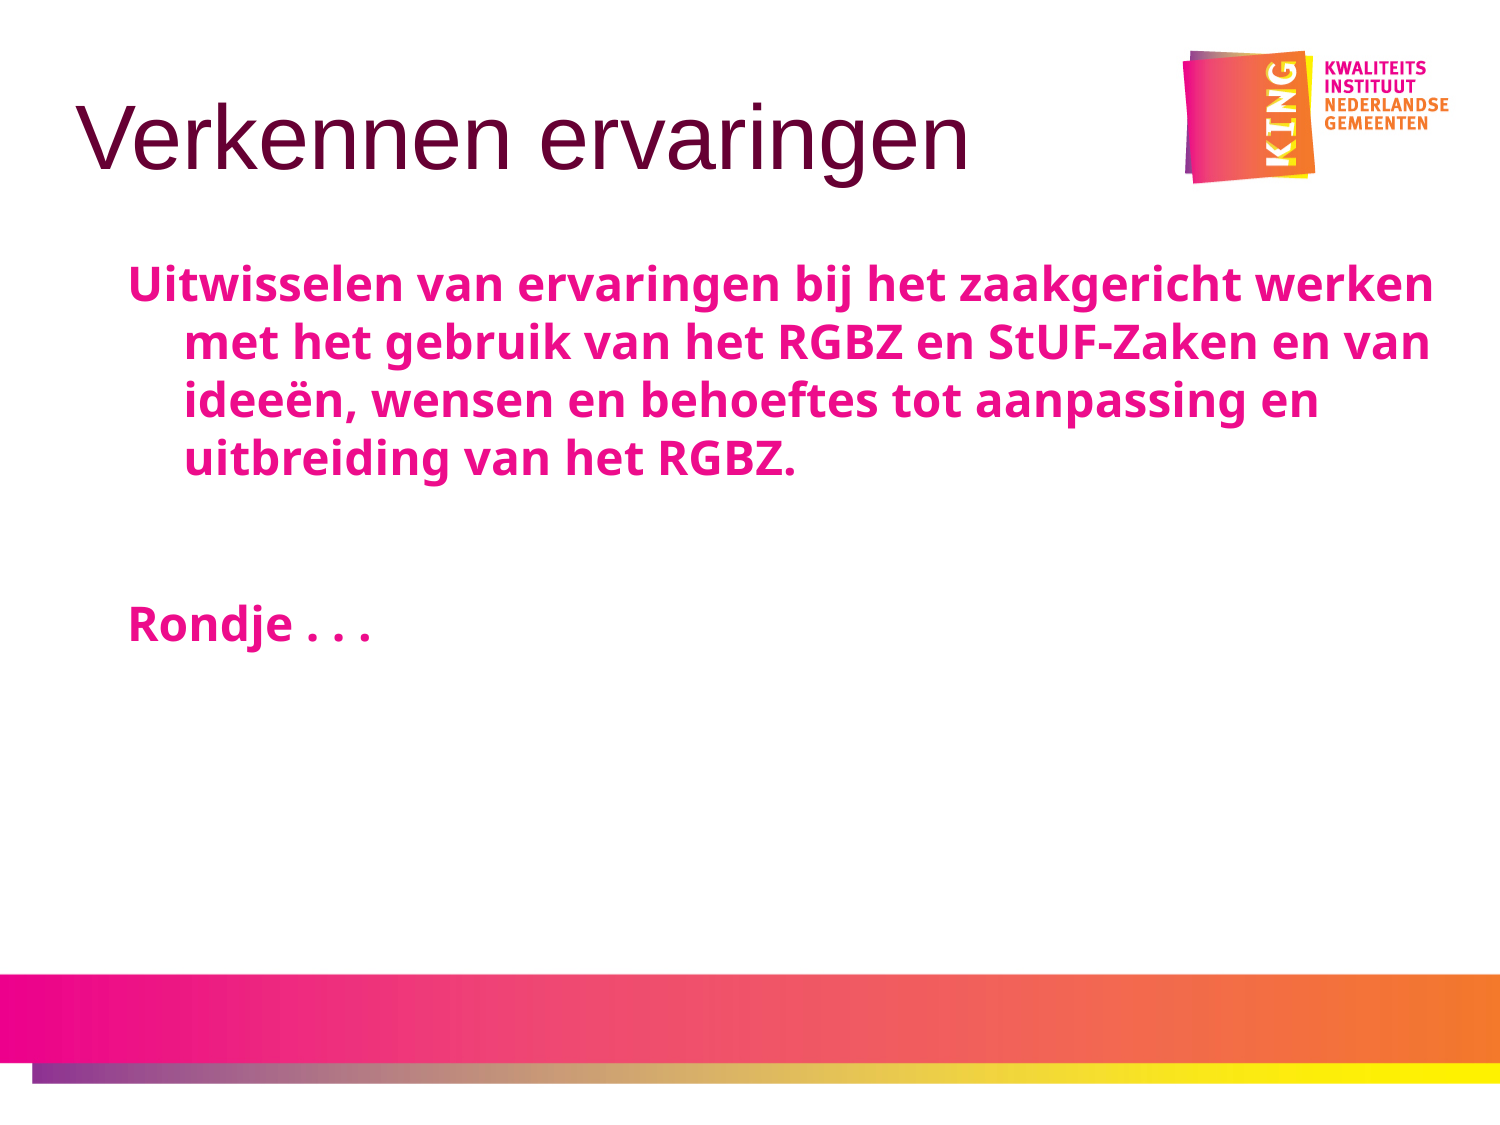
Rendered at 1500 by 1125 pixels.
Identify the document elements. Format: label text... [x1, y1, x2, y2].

picture [0, 0, 1500, 1125]
title Verkennen ervaringen [74, 44, 1425, 233]
list Uitwisselen van ervaringen bij het zaakgericht werken met het gebruik van het RGBZ en StUF-Zaken en van ideeën, wensen en behoeftes tot aanpassing en uitbreiding van het RGBZ. Rondje . . . [111, 245, 1500, 989]
